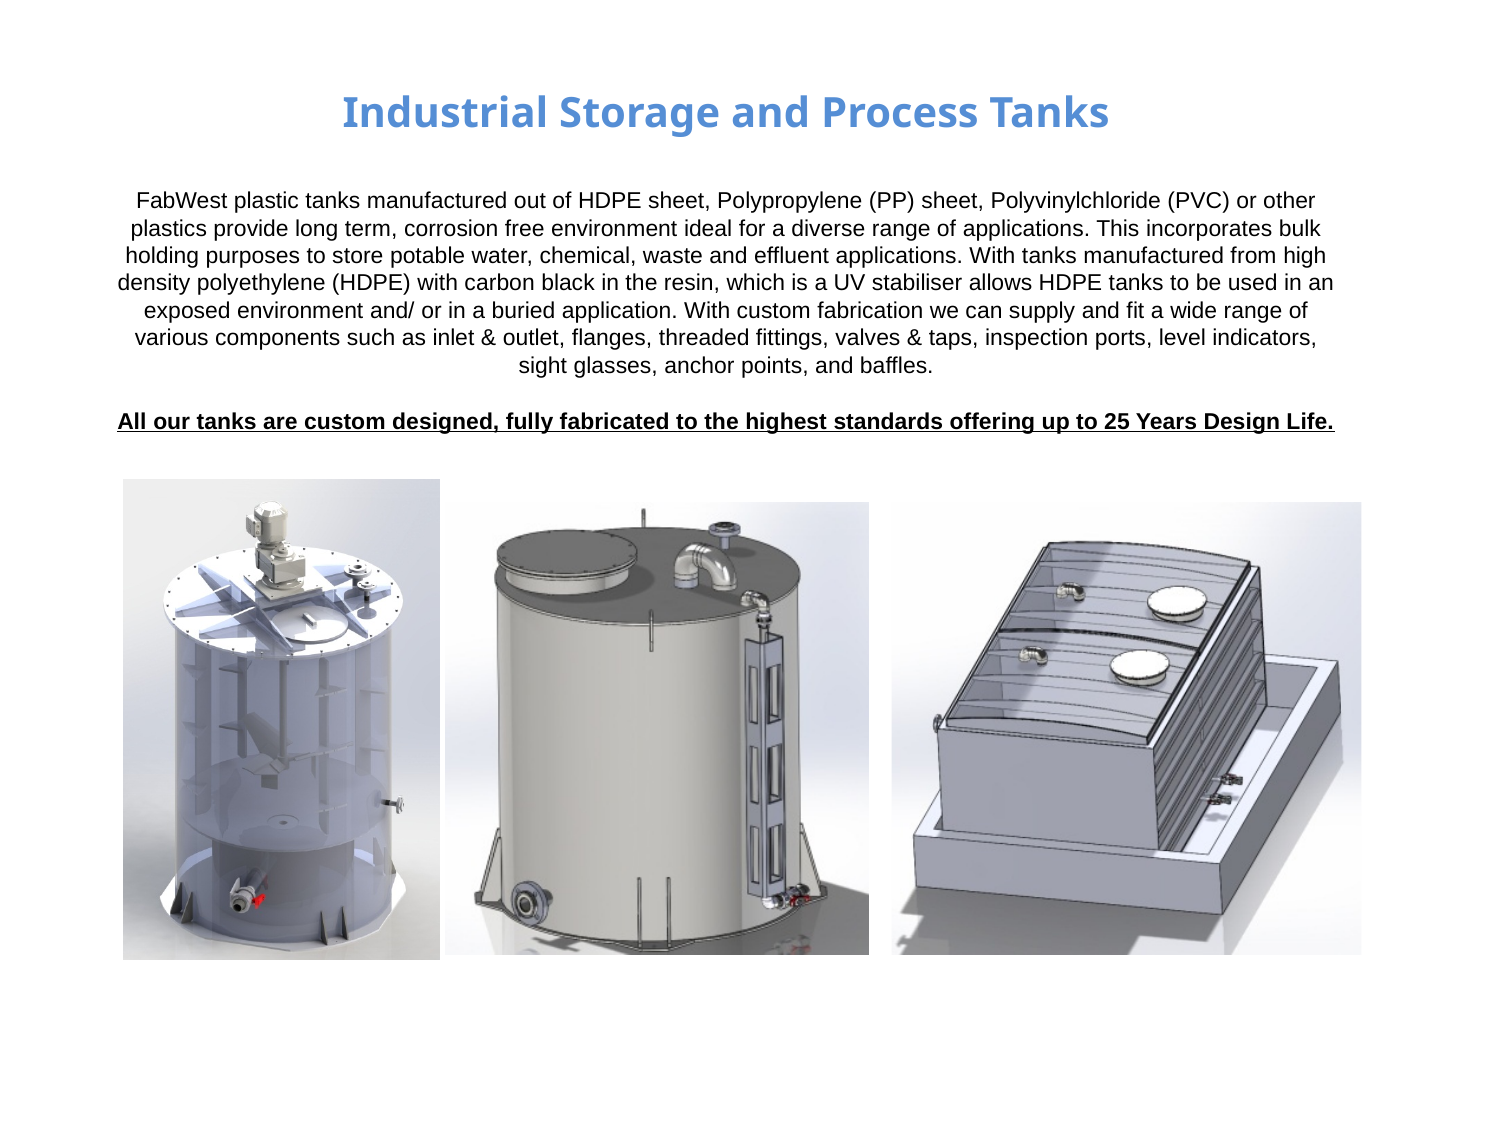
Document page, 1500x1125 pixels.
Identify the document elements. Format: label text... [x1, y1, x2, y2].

picture [891, 502, 1362, 956]
picture [123, 479, 441, 960]
picture [444, 502, 870, 956]
text_box Industrial Storage and Process Tanks FabWest plastic tanks manufactured out of HDPE sheet, Polypropylene (PP) sheet, Polyvinylchloride (PVC) or other plastics provide long term, corrosion free environment ideal for a diverse range of applications. This incorporates bulk holding purposes to store potable water, chemical, waste and effluent applications. With tanks manufactured from high density polyethylene (HDPE) with carbon black in the resin, which is a UV stabiliser allows HDPE tanks to be used in an exposed environment and/ or in a buried application. With custom fabrication we can supply and fit a wide range of various components such as inlet & outlet, flanges, threaded fittings, valves & taps, inspection ports, level indicators, sight glasses, anchor points, and baffles. All our tanks are custom designed, fully fabricated to the highest standards offering up to 25 Years Design Life. [100, 78, 1353, 442]
